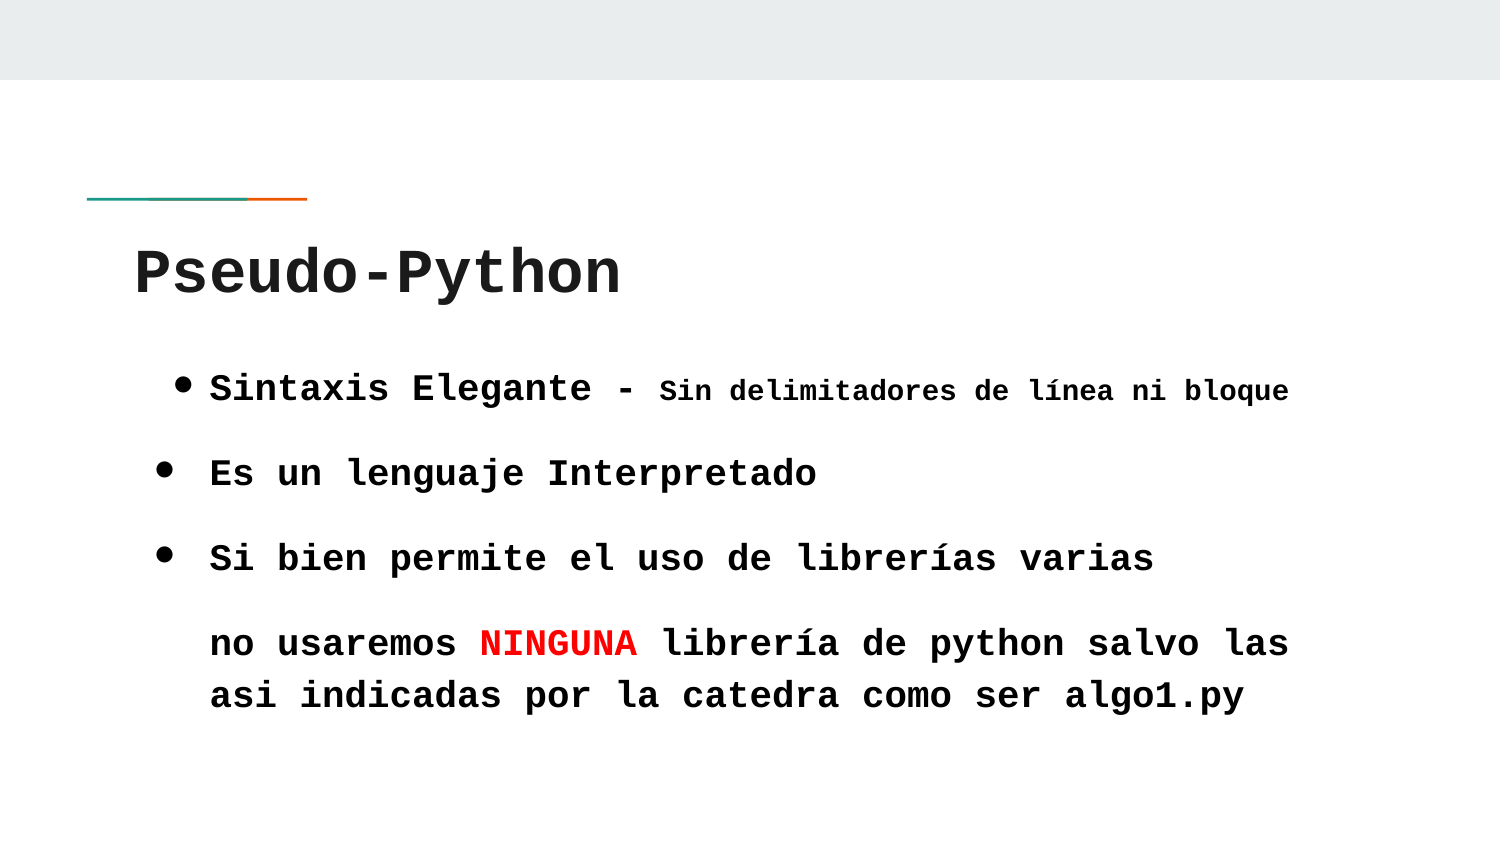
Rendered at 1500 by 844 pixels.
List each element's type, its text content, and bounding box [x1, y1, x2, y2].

list Sintaxis Elegante - Sin delimitadores de línea ni bloque Es un lenguaje Interpretado Si bien permite el uso de librerías varias no usaremos NINGUNA librería de python salvo las asi indicadas por la catedra como ser algo1.py [119, 341, 1381, 803]
title Pseudo-Python [119, 214, 1381, 303]
